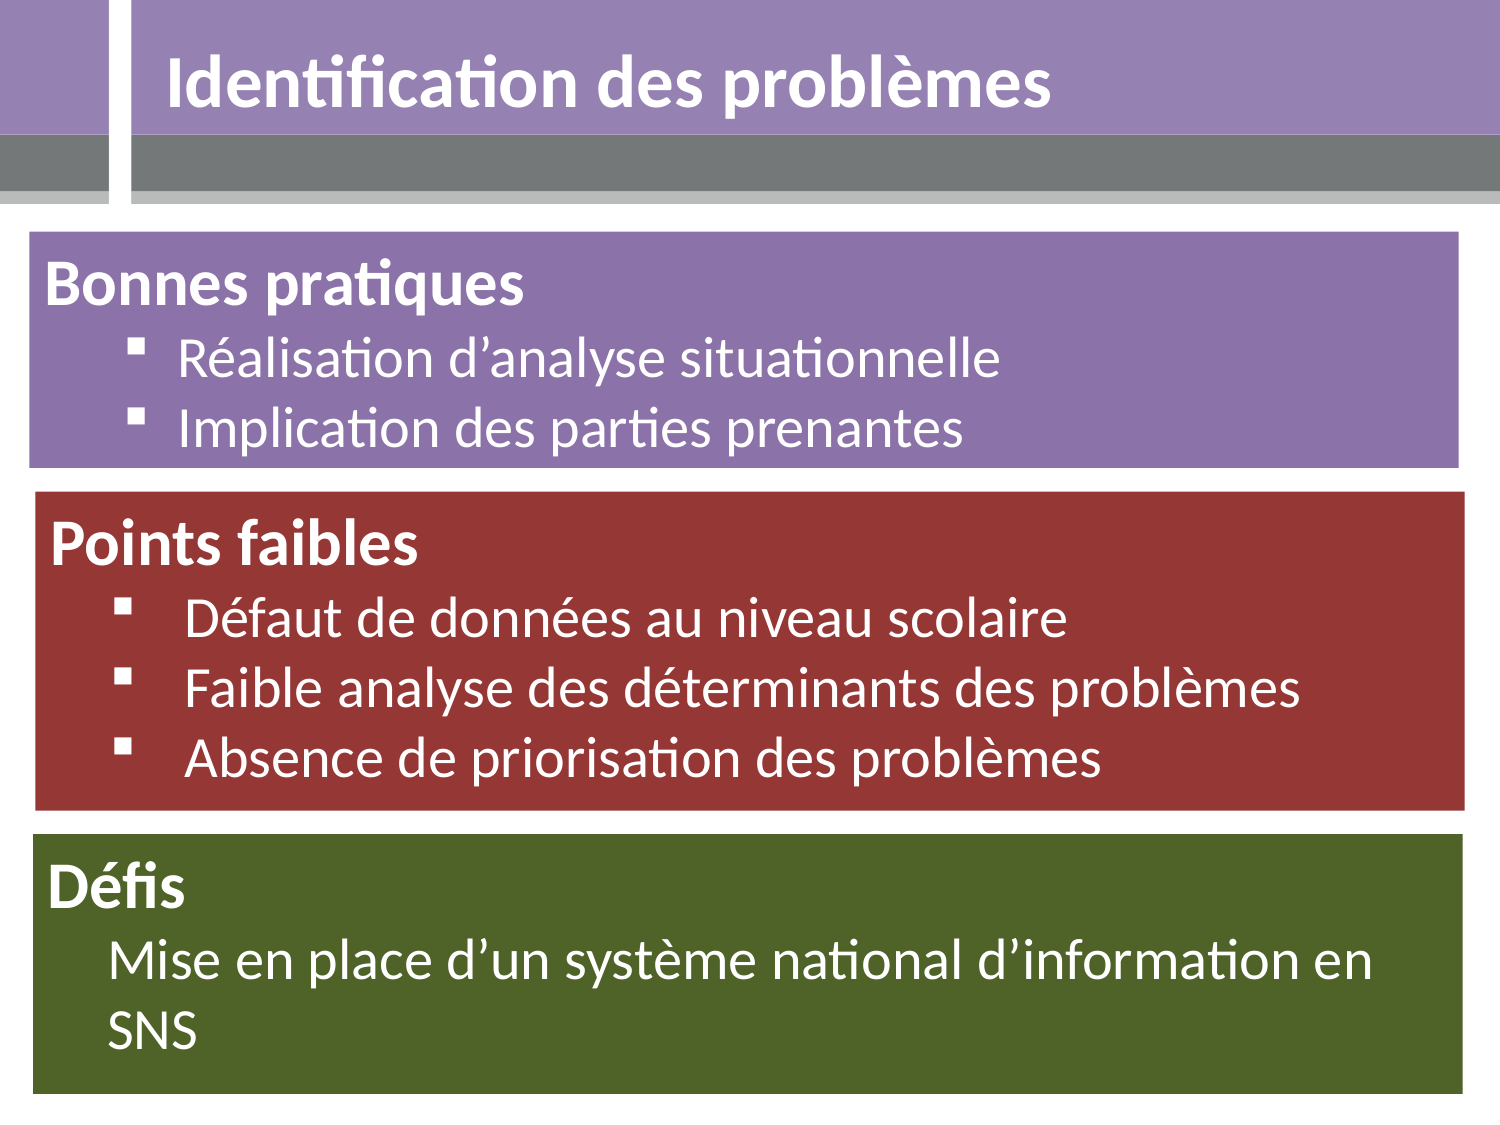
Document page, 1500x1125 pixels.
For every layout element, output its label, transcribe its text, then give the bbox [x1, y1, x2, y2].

text_box Points faibles Défaut de données au niveau scolaire Faible analyse des déterminants des problèmes Absence de priorisation des problèmes [33, 490, 1467, 813]
text_box Bonnes pratiques Réalisation d’analyse situationnelle Implication des parties prenantes [27, 230, 1461, 470]
text_box Défis Mise en place d’un système national d’information en SNS [31, 832, 1465, 1096]
picture [0, 0, 1500, 204]
